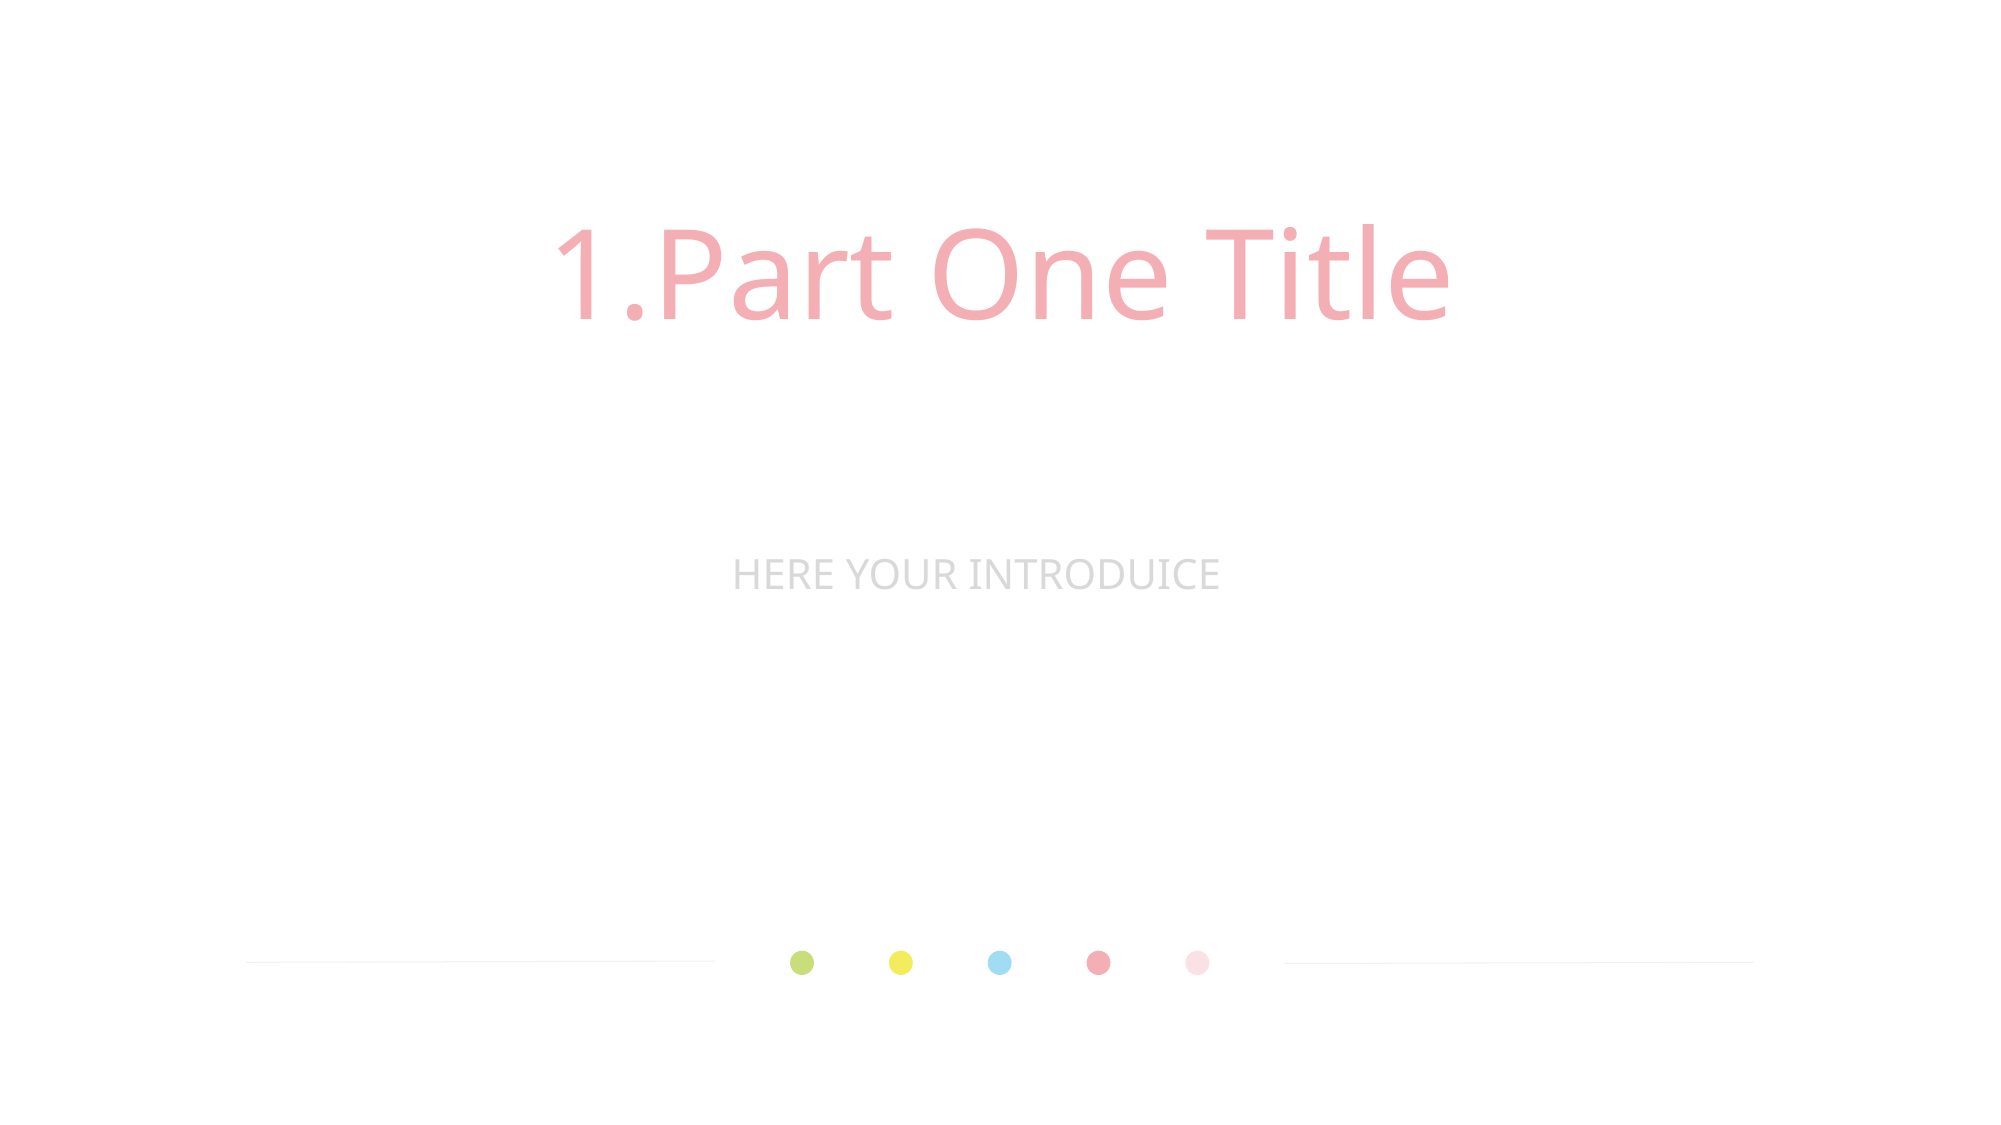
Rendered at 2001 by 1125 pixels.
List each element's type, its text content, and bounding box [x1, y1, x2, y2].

text_box [1085, 949, 1112, 977]
text_box [1184, 949, 1211, 977]
text_box [887, 949, 914, 977]
text_box 1.Part One Title [518, 186, 1485, 352]
text_box HERE YOUR INTRODUICE [716, 540, 1283, 606]
text_box [986, 949, 1013, 977]
text_box [789, 949, 815, 977]
